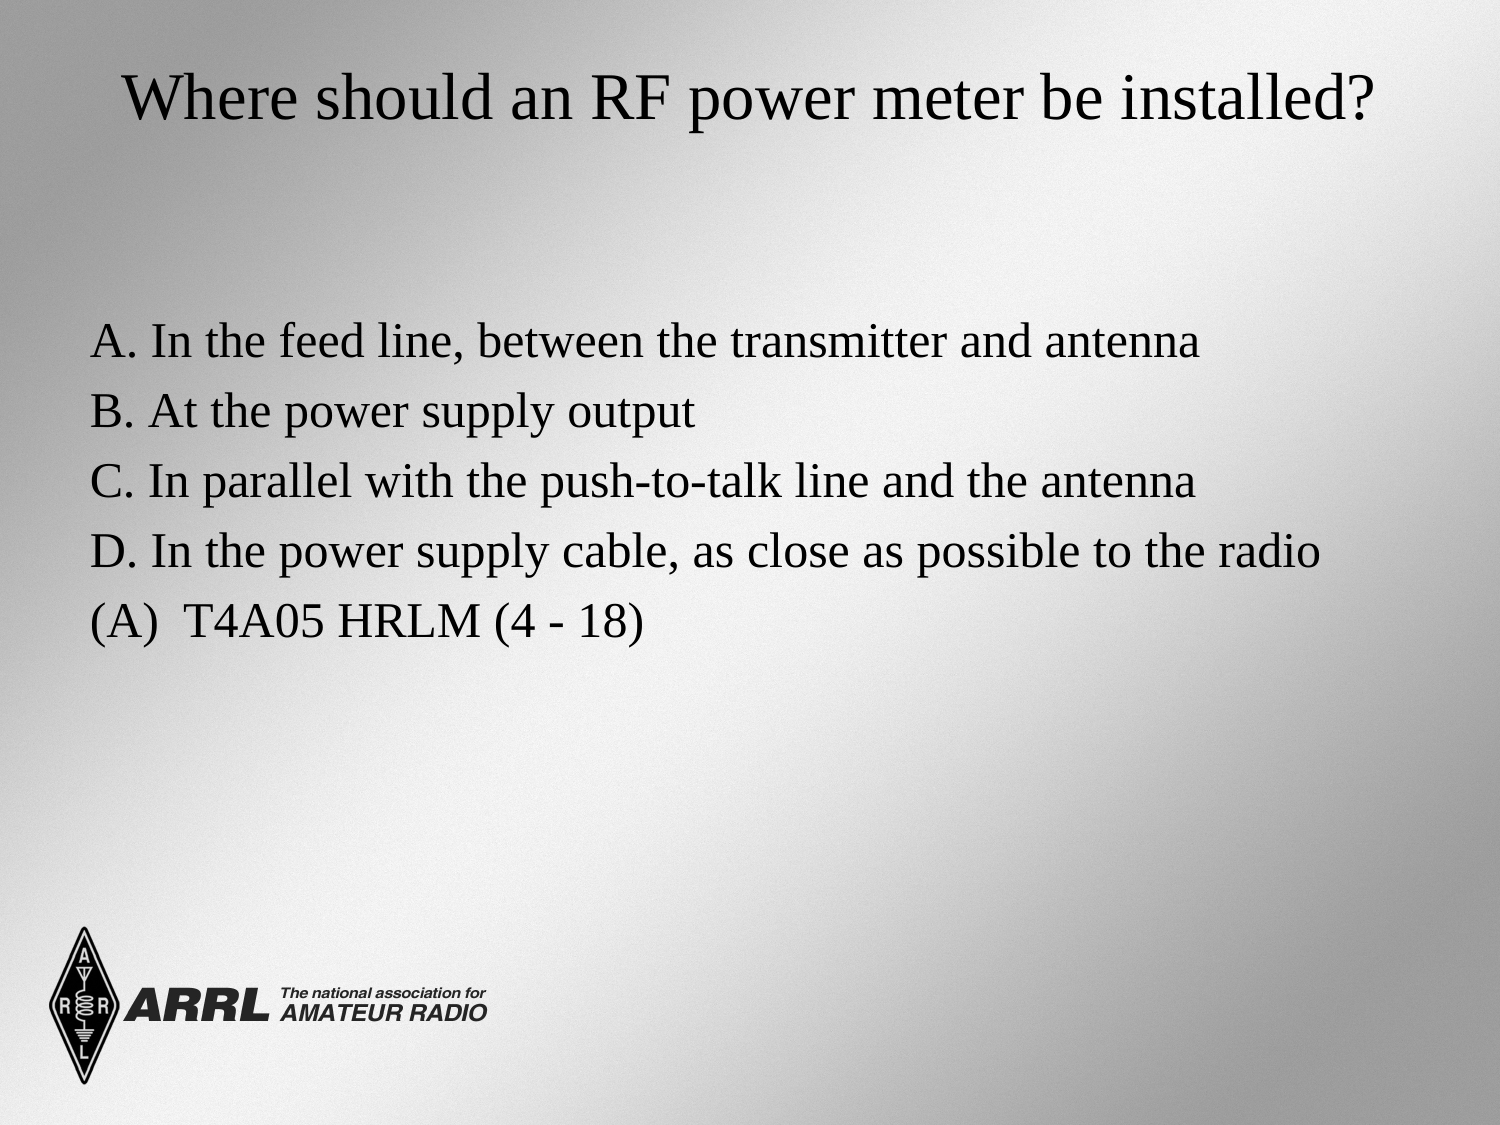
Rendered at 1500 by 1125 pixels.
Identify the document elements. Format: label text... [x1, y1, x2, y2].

title Where should an RF power meter be installed? [75, 45, 1425, 233]
list A. In the feed line, between the transmitter and antenna B. At the power supply output C. In parallel with the push-to-talk line and the antenna D. In the power supply cable, as close as possible to the radio (A) T4A05 HRLM (4 - 18) [75, 299, 1425, 1005]
picture [0, 0, 1500, 1125]
